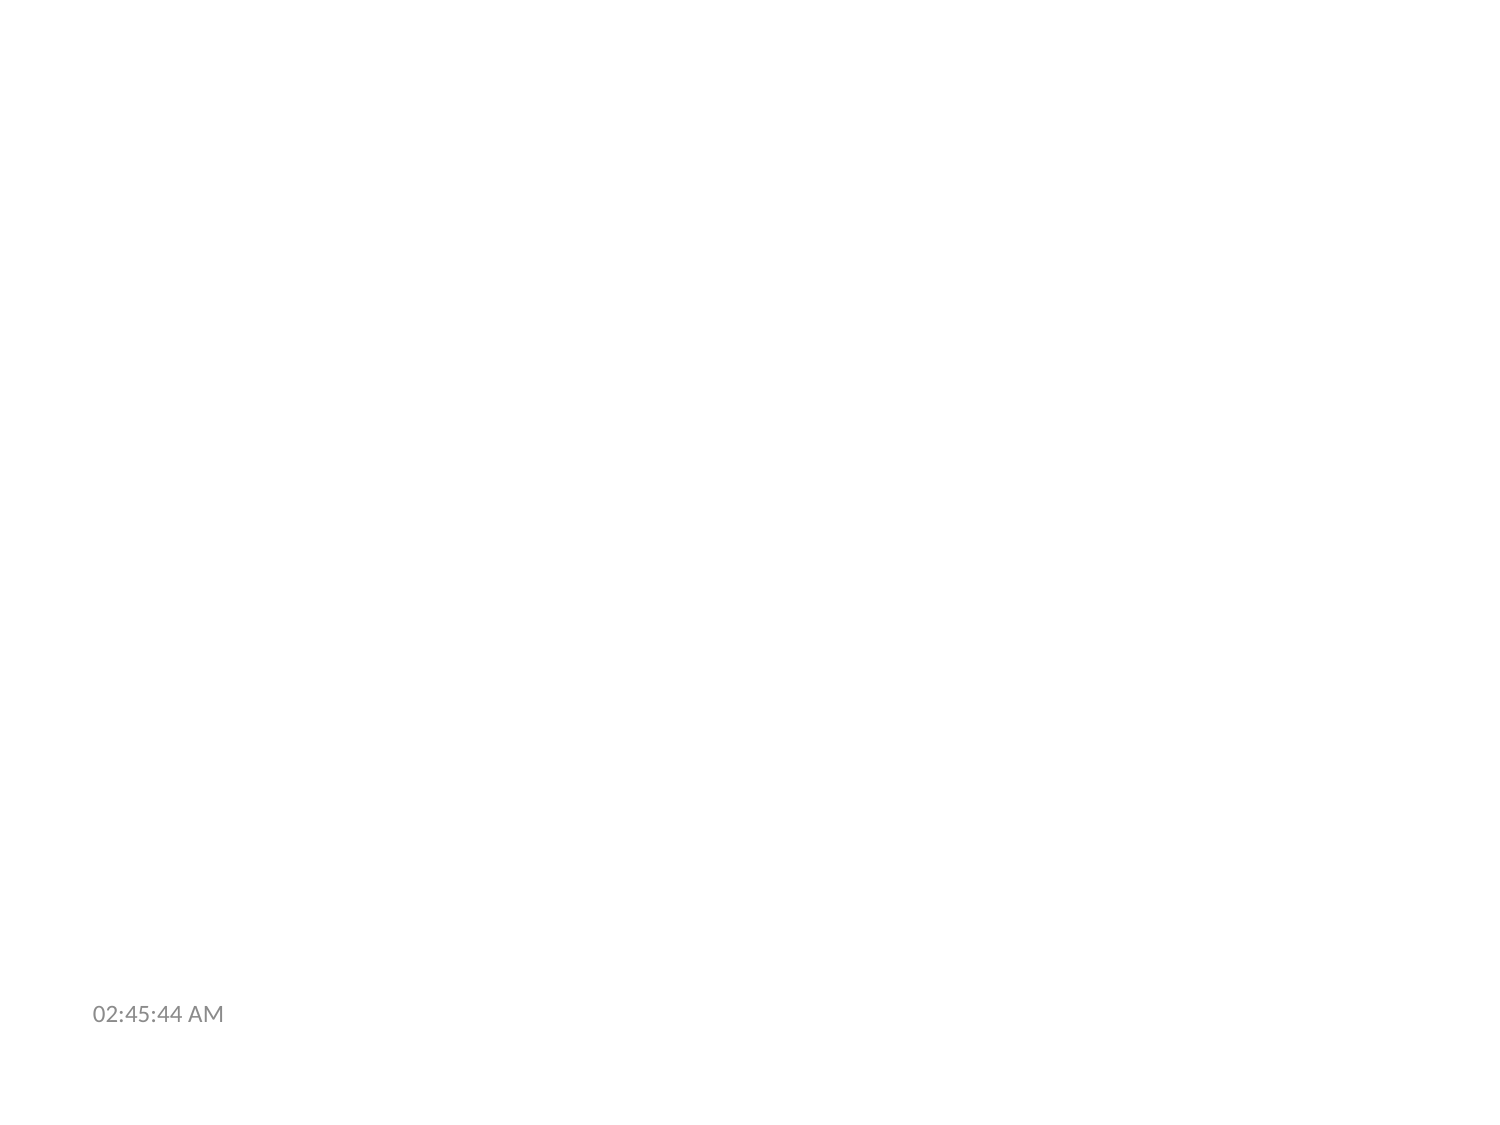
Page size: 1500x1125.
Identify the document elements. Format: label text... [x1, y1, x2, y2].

text_box 3:35:09 PM [77, 982, 428, 1043]
